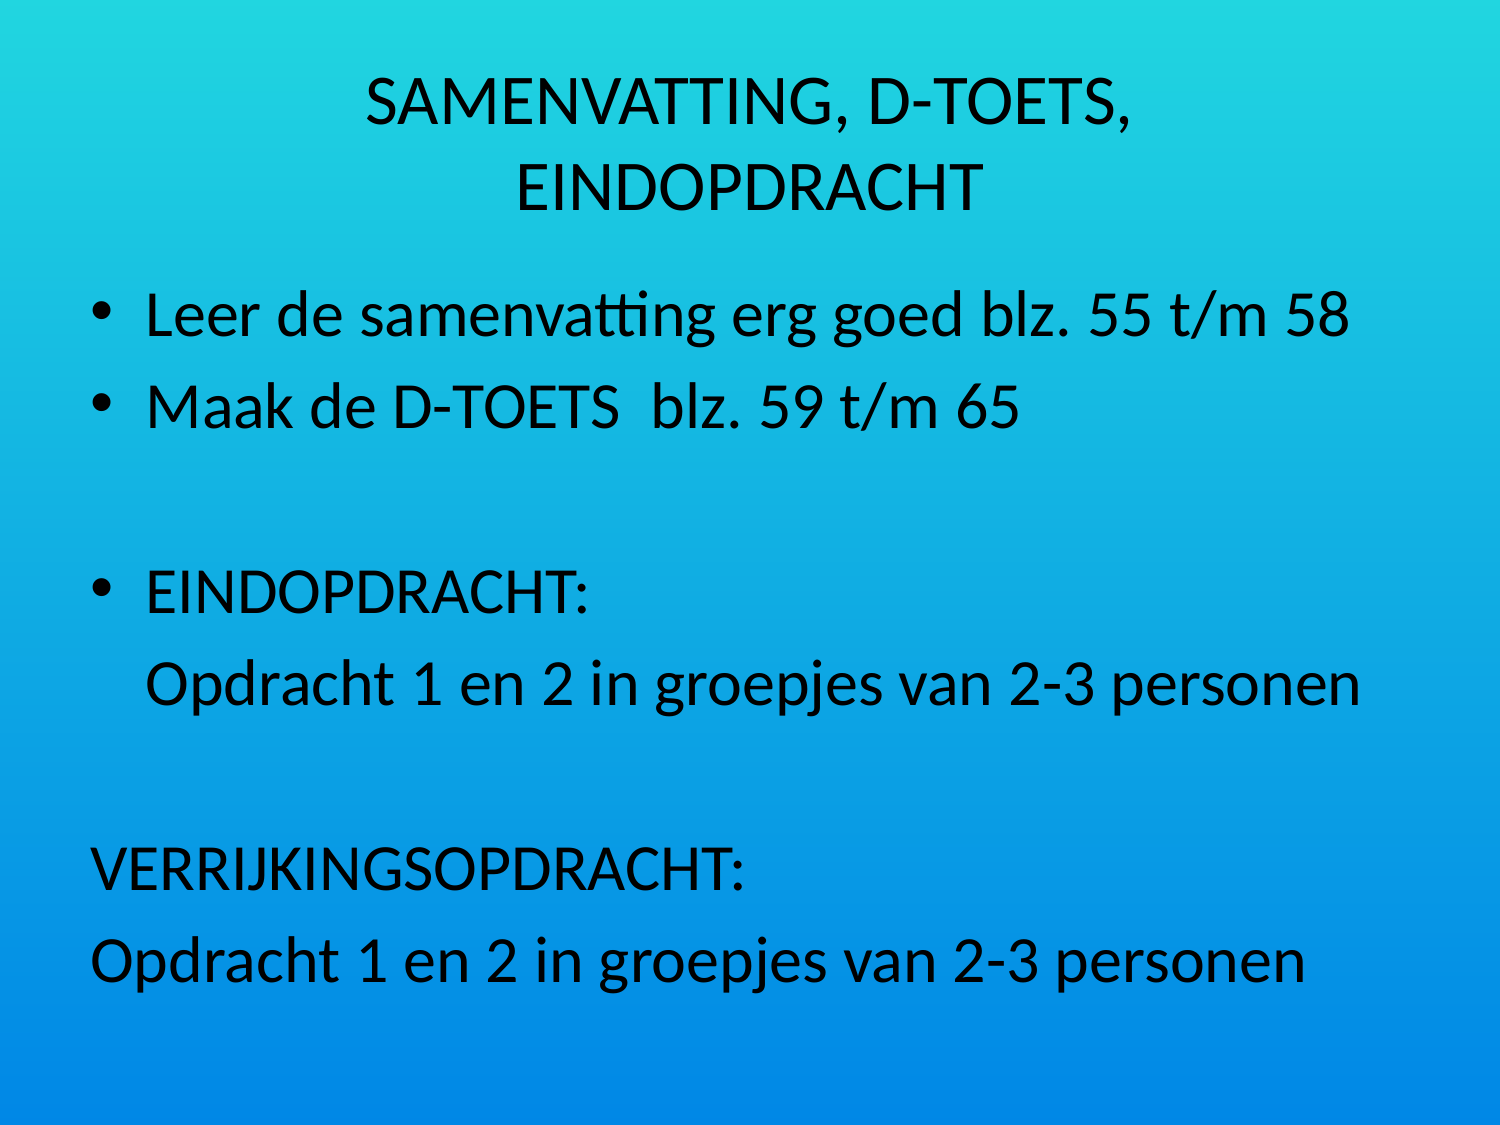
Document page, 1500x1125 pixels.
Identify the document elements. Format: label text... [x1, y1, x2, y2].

title SAMENVATTING, D-TOETS, EINDOPDRACHT [75, 45, 1425, 233]
list Leer de samenvatting erg goed blz. 55 t/m 58 Maak de D-TOETS blz. 59 t/m 65 EINDOPDRACHT: Opdracht 1 en 2 in groepjes van 2-3 personen VERRIJKINGSOPDRACHT: Opdracht 1 en 2 in groepjes van 2-3 personen [75, 262, 1425, 1005]
